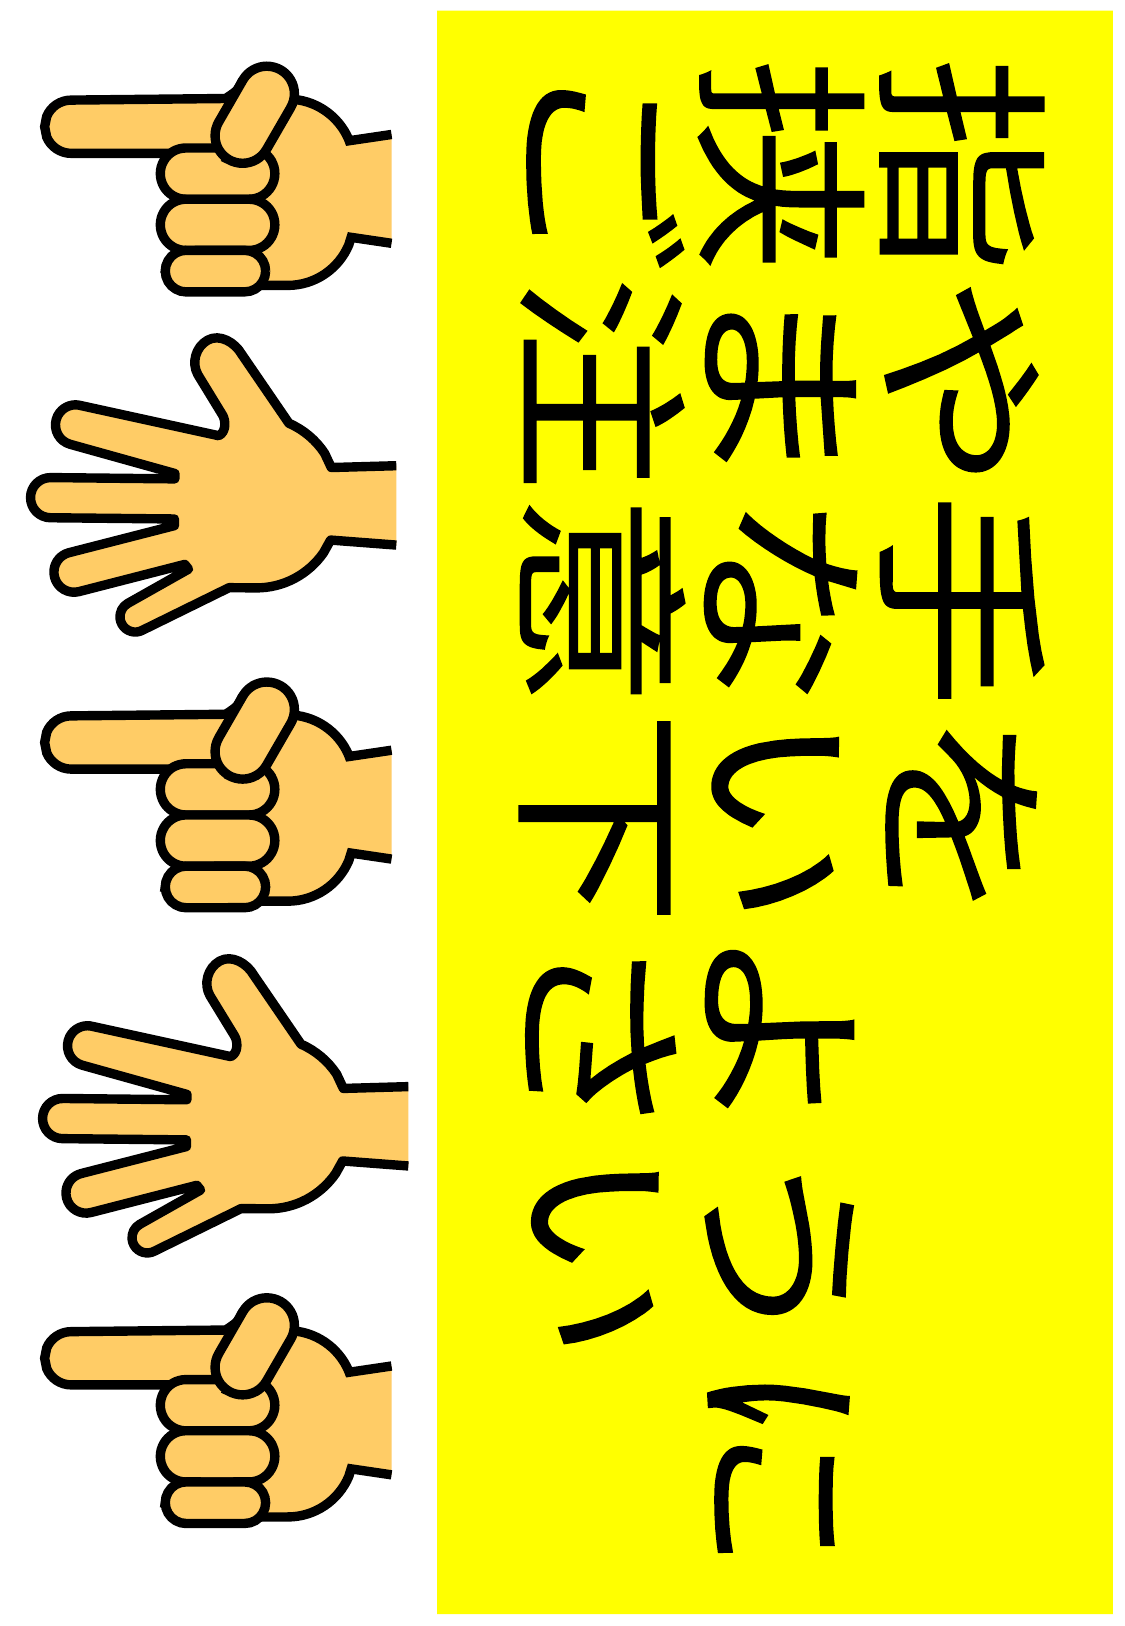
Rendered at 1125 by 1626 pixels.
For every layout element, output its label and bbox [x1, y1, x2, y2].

text_box [30, 62, 409, 1524]
text_box [435, 9, 1115, 1616]
